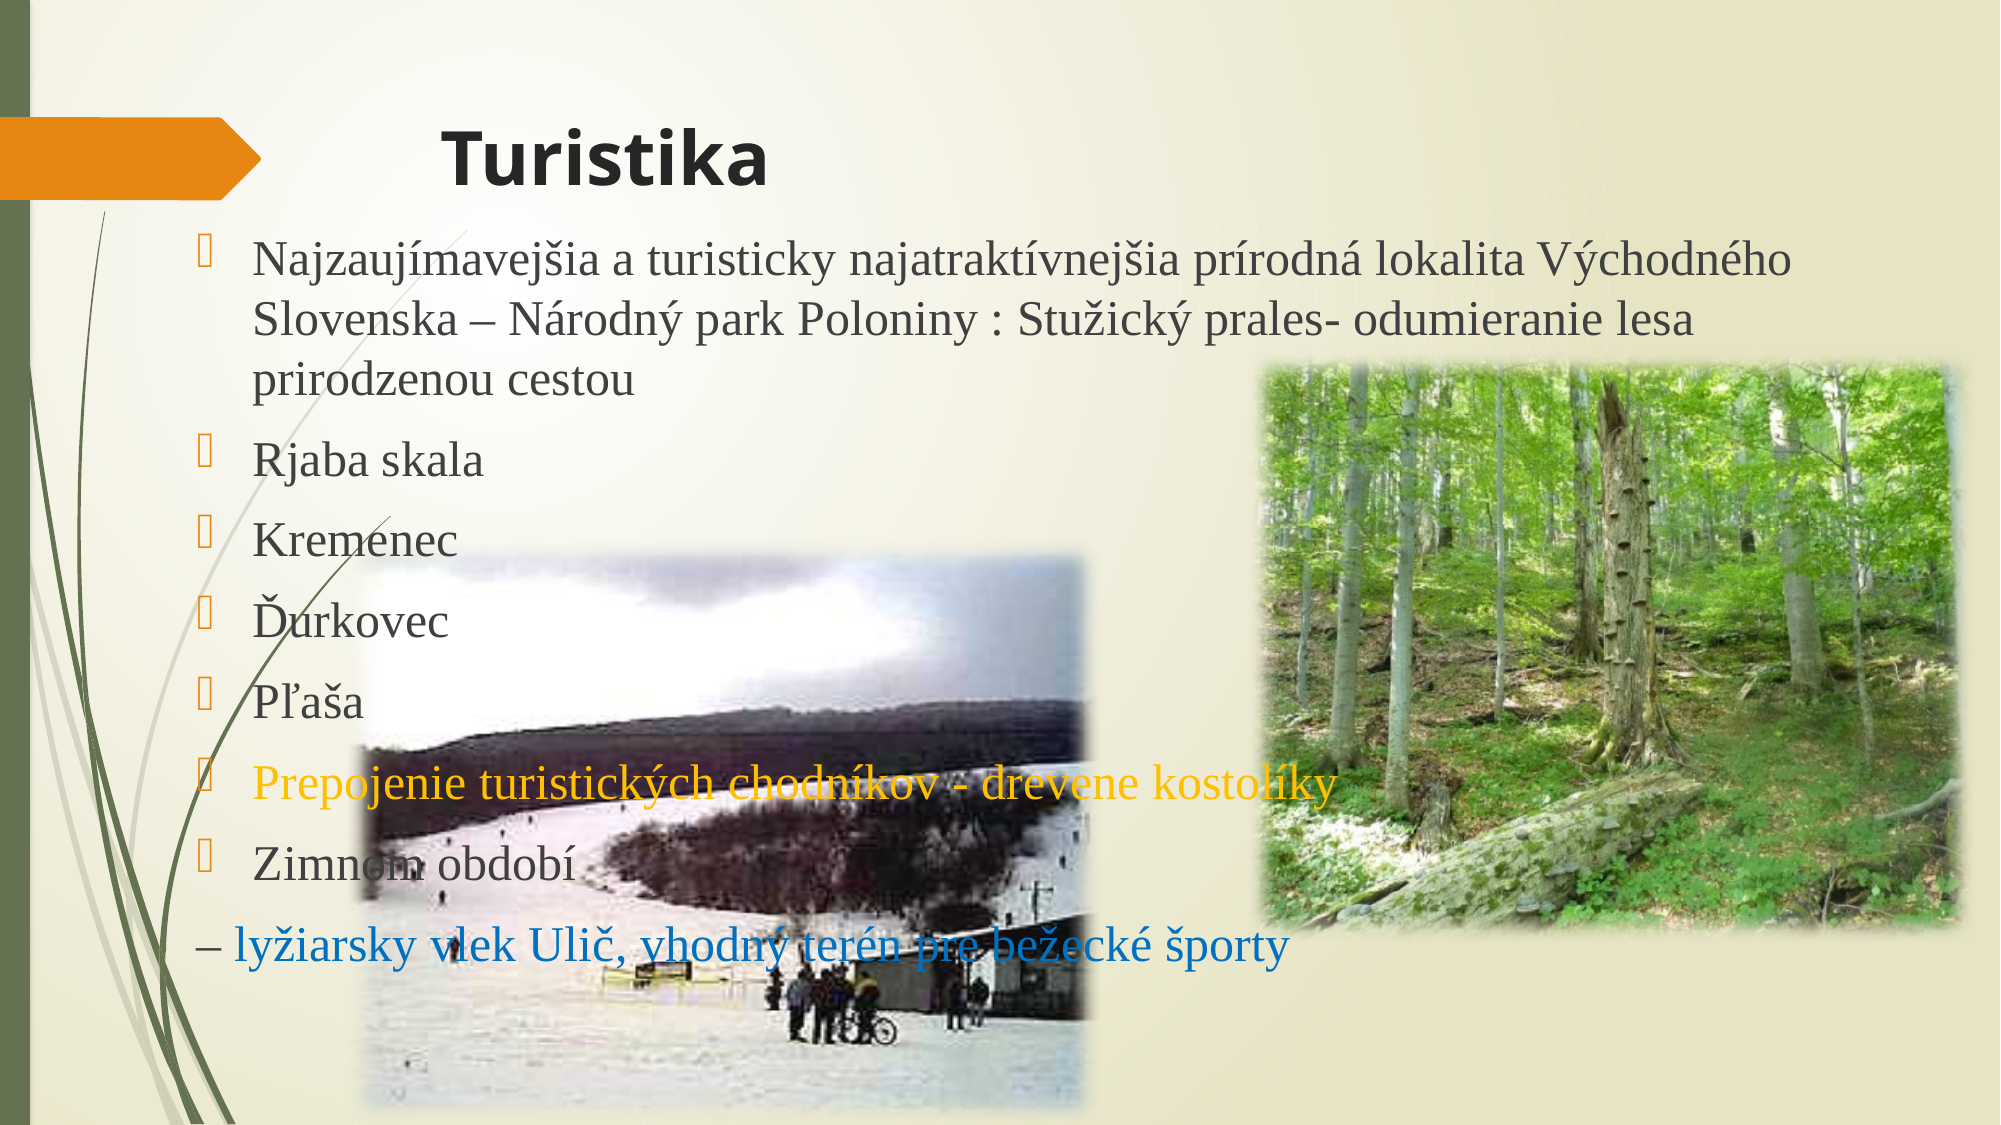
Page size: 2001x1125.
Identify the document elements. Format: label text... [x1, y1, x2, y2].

title Turistika [425, 102, 1888, 217]
picture [1248, 350, 1974, 942]
picture [346, 538, 1101, 1125]
list Najzaujímavejšia a turisticky najatraktívnejšia prírodná lokalita Východného Slovenska – Národný park Poloniny : Stužický prales- odumieranie lesa prirodzenou cestou Rjaba skala Kremenec Ďurkovec Pľaša Prepojenie turistických chodníkov - drevene kostolíky Zimnom období – lyžiarsky vlek Ulič, vhodný terén pre bežecké športy [181, 217, 1888, 1050]
